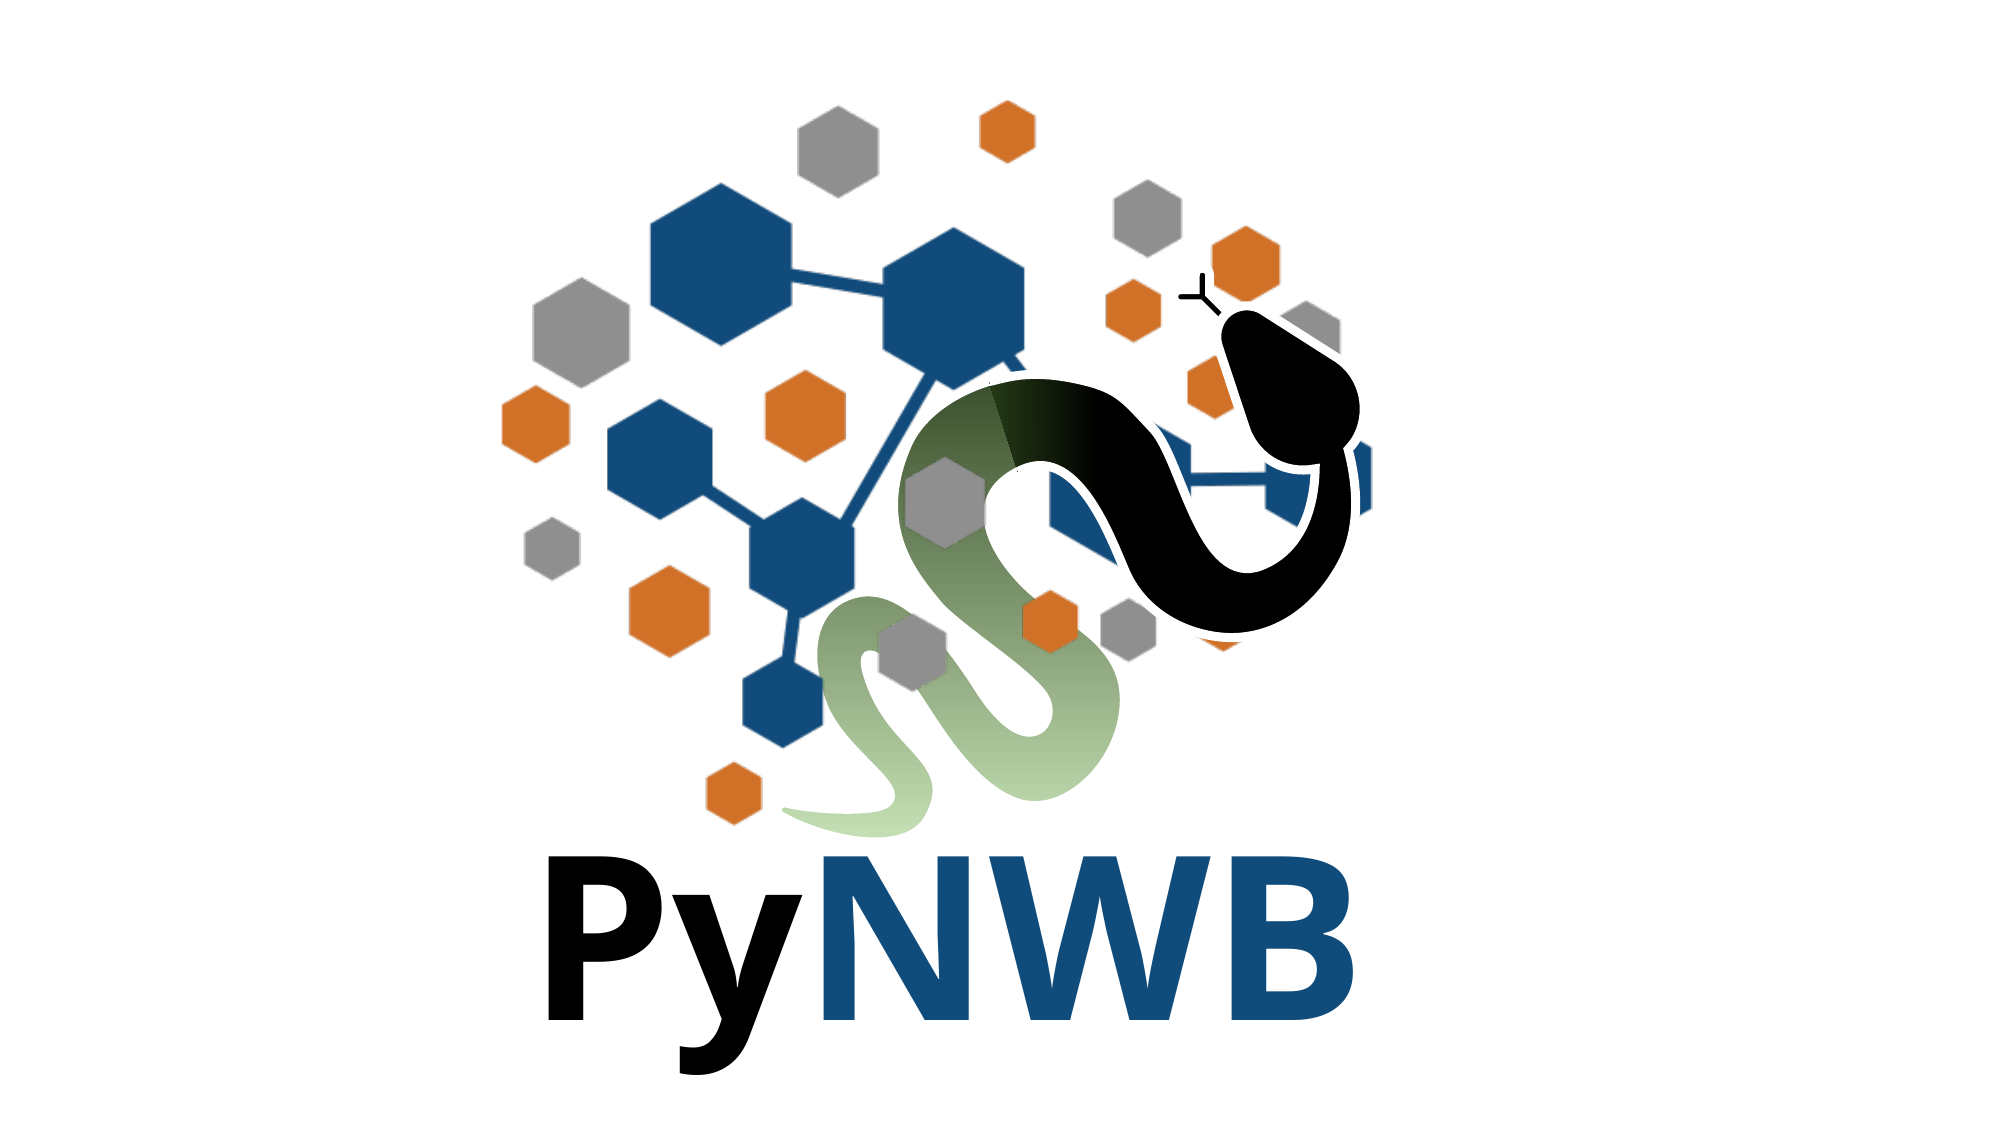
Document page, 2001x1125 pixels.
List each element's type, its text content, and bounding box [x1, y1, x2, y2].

text_box PyNWB [528, 826, 1367, 1054]
picture [501, 100, 1373, 826]
